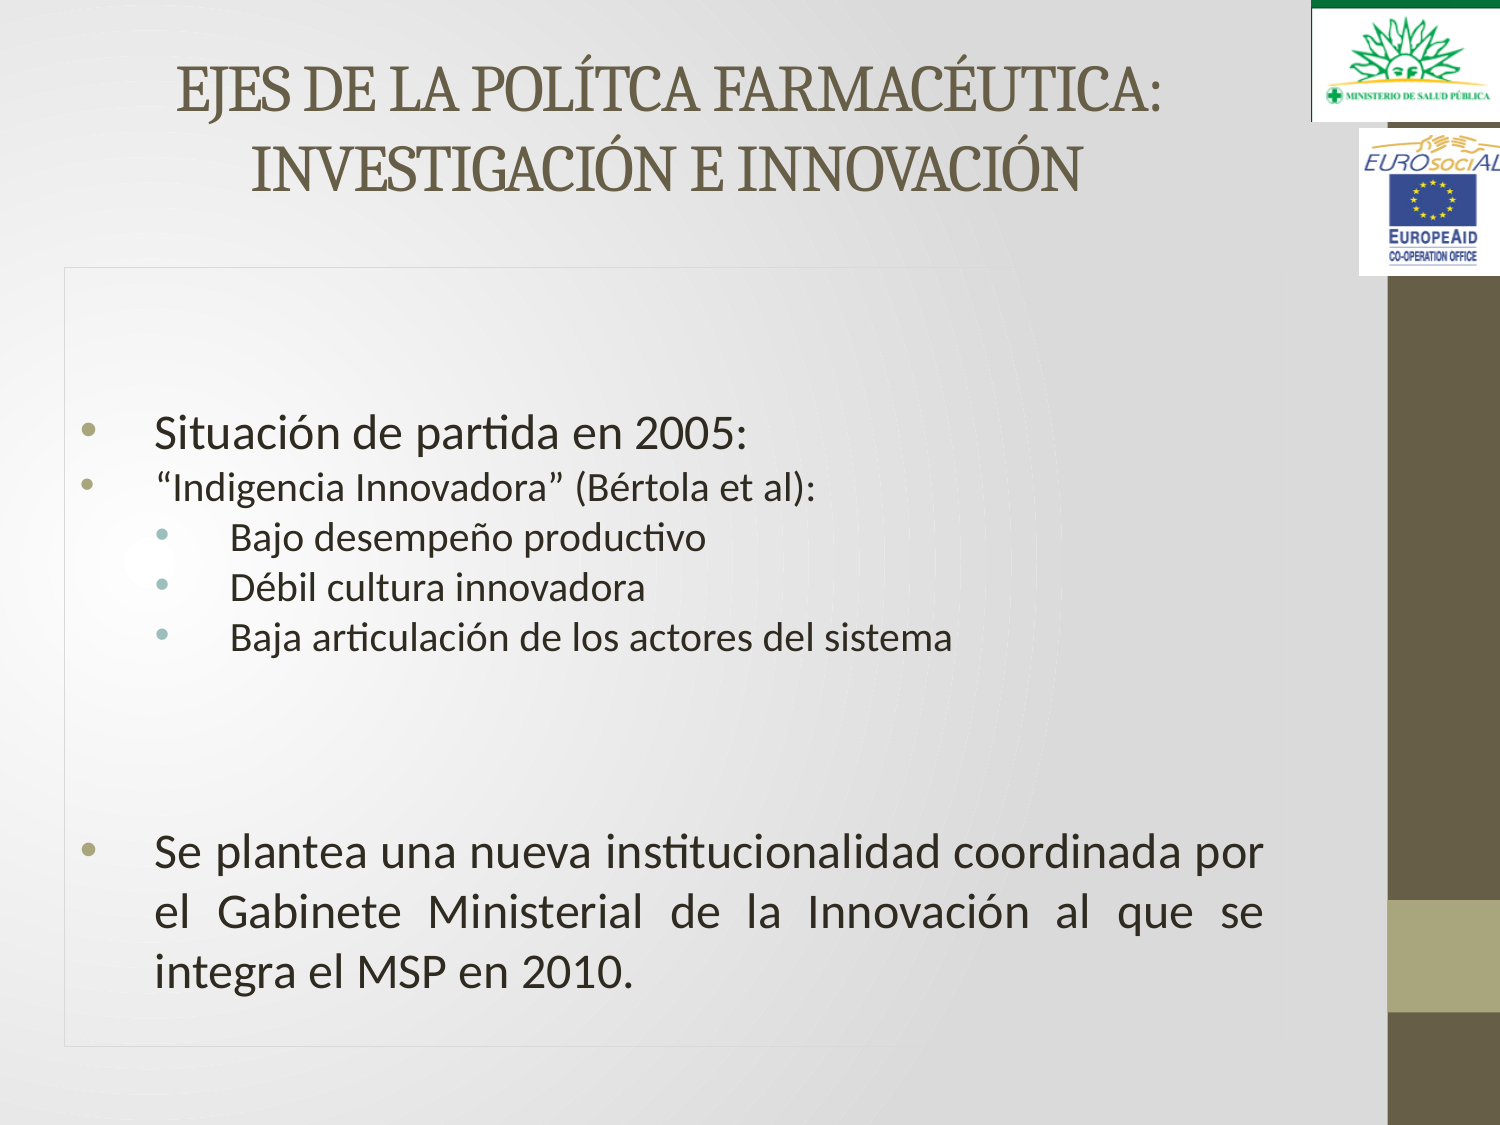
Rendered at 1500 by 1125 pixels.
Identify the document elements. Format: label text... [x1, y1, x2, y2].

picture [1359, 128, 1500, 277]
title EJES DE LA POLÍTCA FARMACÉUTICA: INVESTIGACIÓN E INNOVACIÓN [75, 31, 1263, 219]
list Situación de partida en 2005: “Indigencia Innovadora” (Bértola et al): Bajo desempeño productivo Débil cultura innovadora Baja articulación de los actores del sistema Se plantea una nueva institucionalidad coordinada por el Gabinete Ministerial de la Innovación al que se integra el MSP en 2010. [64, 267, 1281, 1047]
picture [1310, 0, 1500, 122]
